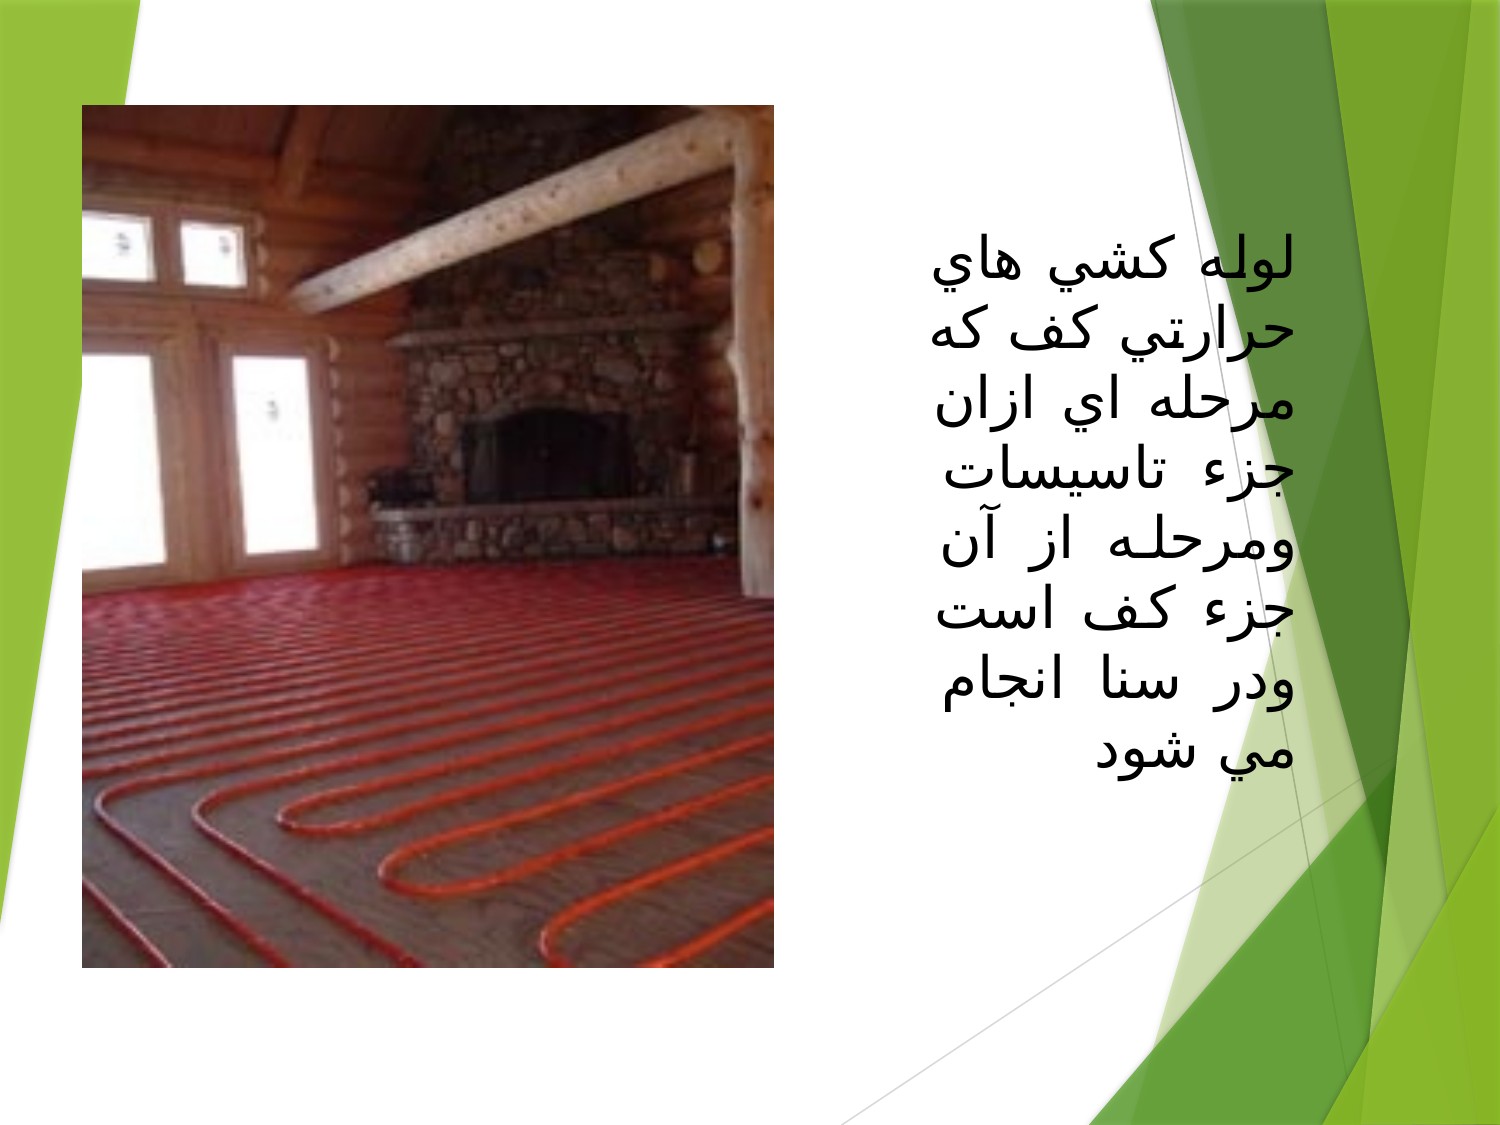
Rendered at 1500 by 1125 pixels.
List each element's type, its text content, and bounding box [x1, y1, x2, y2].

text_box لوله كشي هاي حرارتي كف كه مرحله اي ازان جزء تاسيسات ومرحله از آن جزء كف است ودر سنا انجام مي شود [912, 212, 1313, 787]
picture [81, 104, 774, 969]
